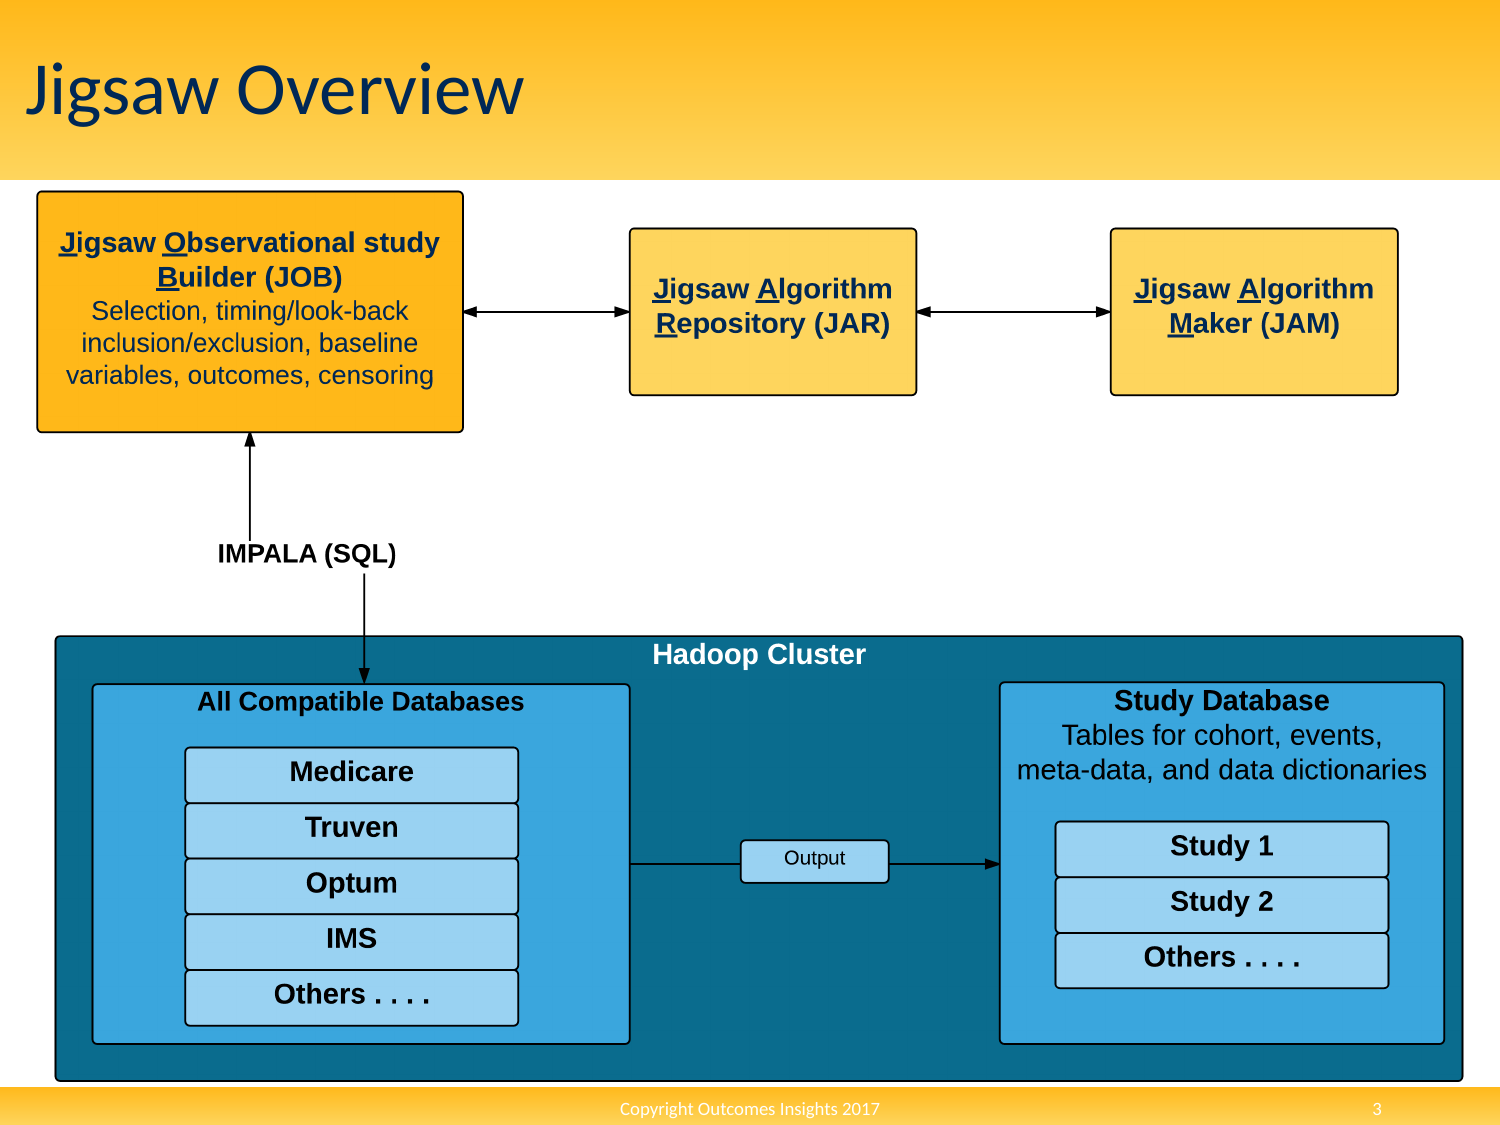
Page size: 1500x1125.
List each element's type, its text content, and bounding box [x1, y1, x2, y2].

title Jigsaw Overview [10, 63, 589, 126]
slide_number 3 [1059, 1118, 1397, 1123]
picture [0, 154, 1500, 1118]
